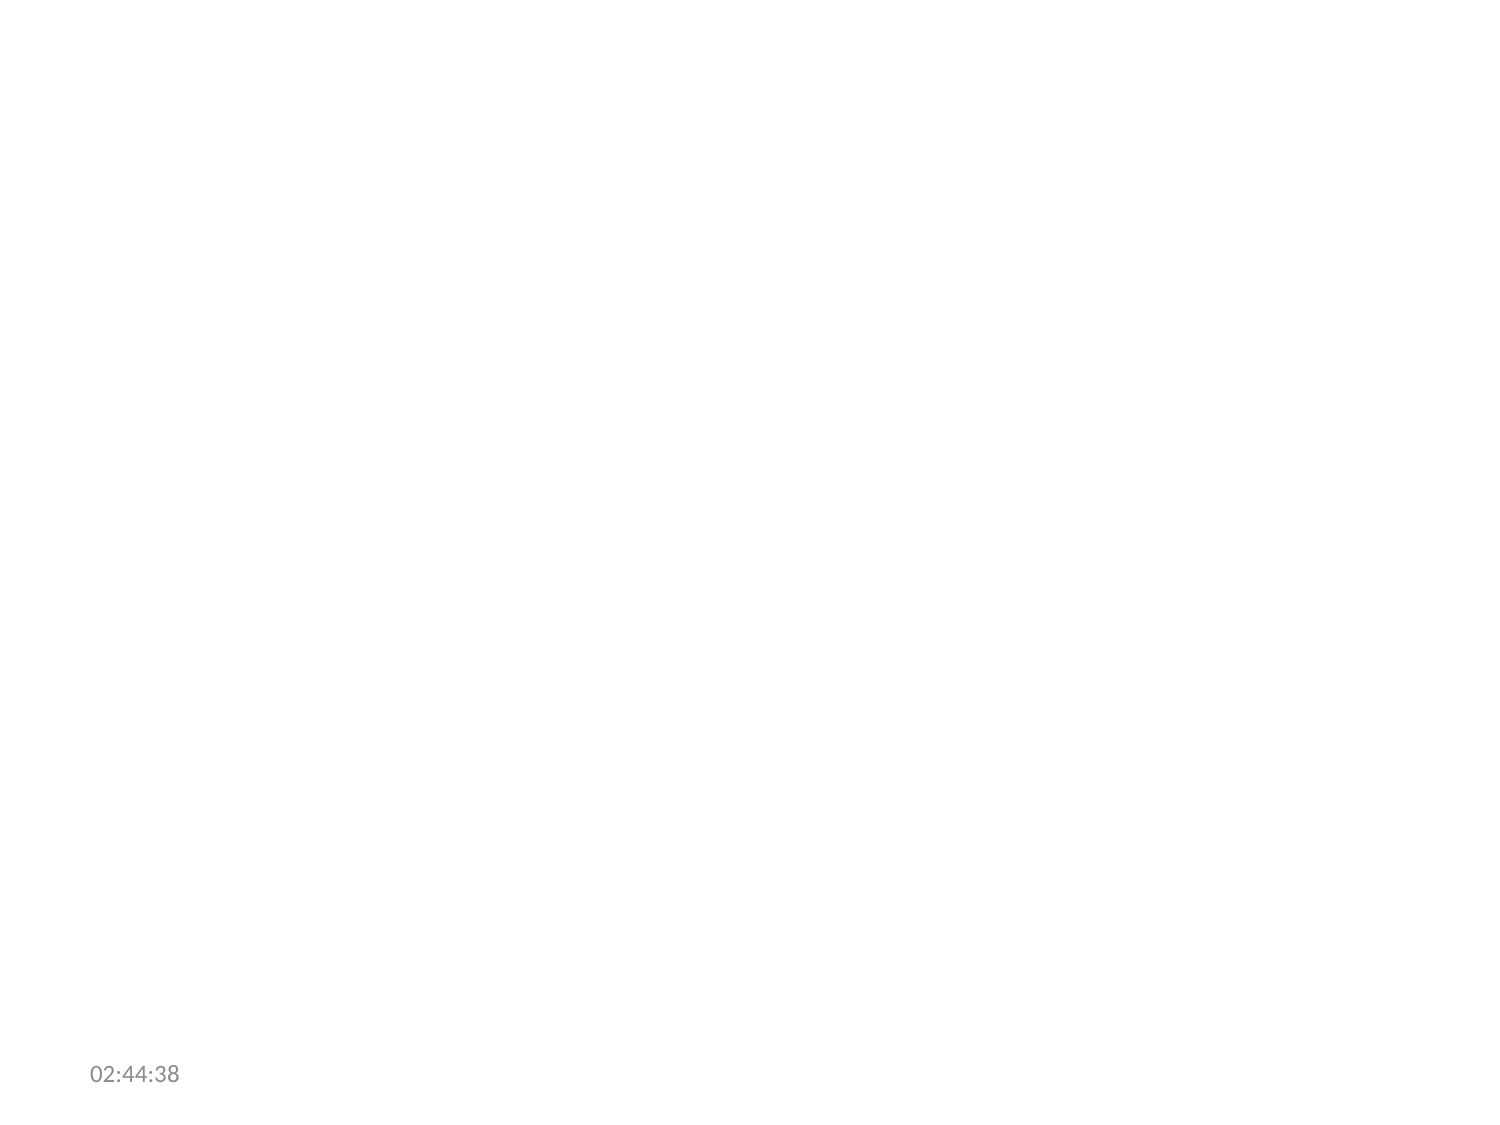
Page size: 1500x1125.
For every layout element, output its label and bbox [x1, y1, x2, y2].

slide_number [75, 1042, 425, 1103]
